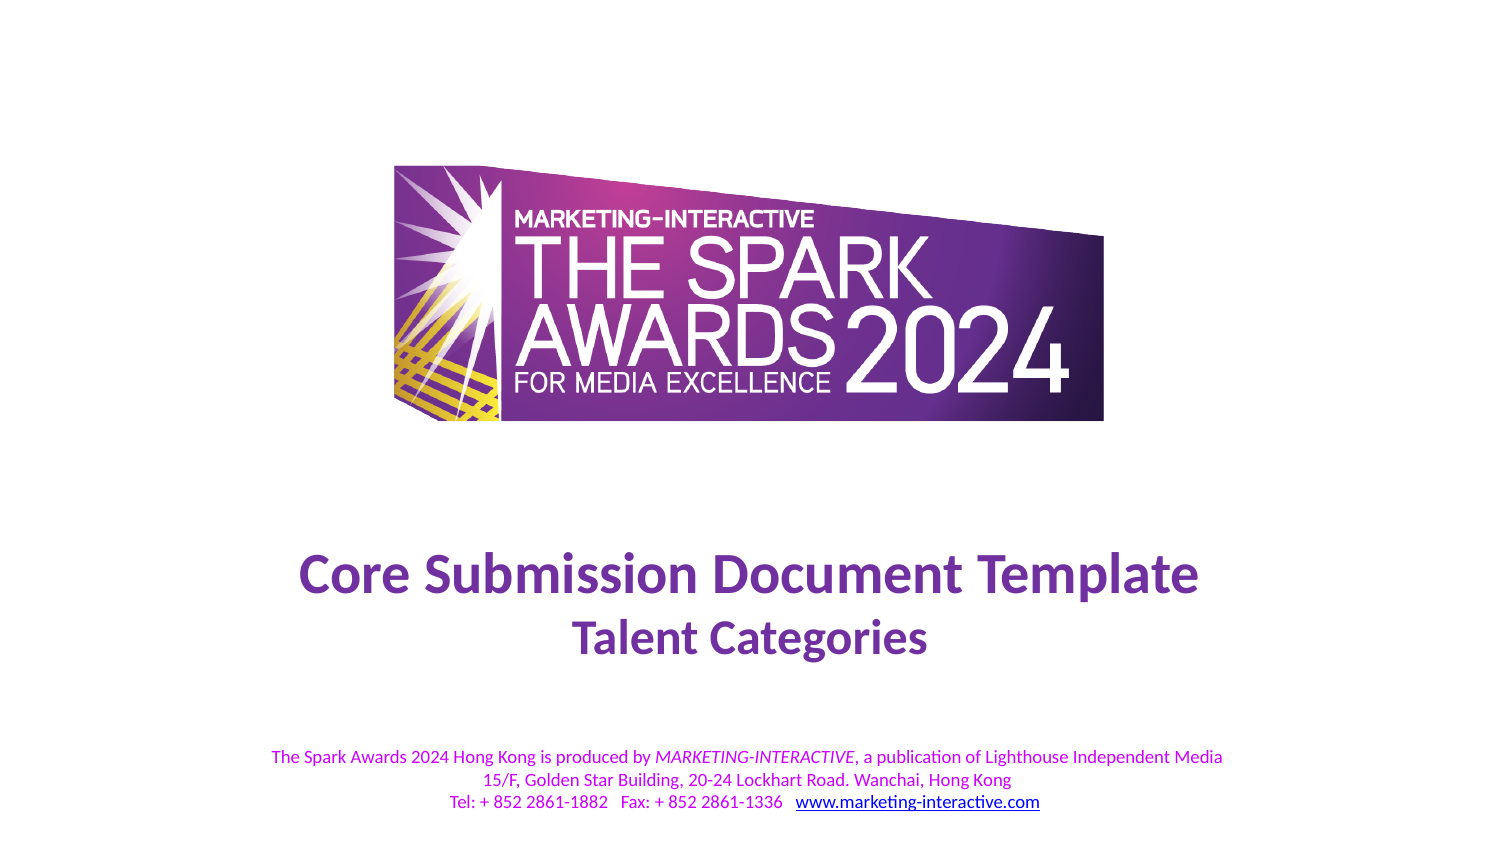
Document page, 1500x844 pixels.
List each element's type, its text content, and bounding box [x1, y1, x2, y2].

text_box Core Submission Document Template Talent Categories [0, 509, 1500, 691]
text_box The Spark Awards 2024 Hong Kong is produced by MARKETING-INTERACTIVE, a publication of Lighthouse Independent Media 15/F, Golden Star Building, 20-24 Lockhart Road. Wanchai, Hong Kong Tel: + 852 2861-1882 Fax: + 852 2861-1336 www.marketing-interactive.com [0, 737, 1495, 843]
picture [349, 134, 1150, 454]
